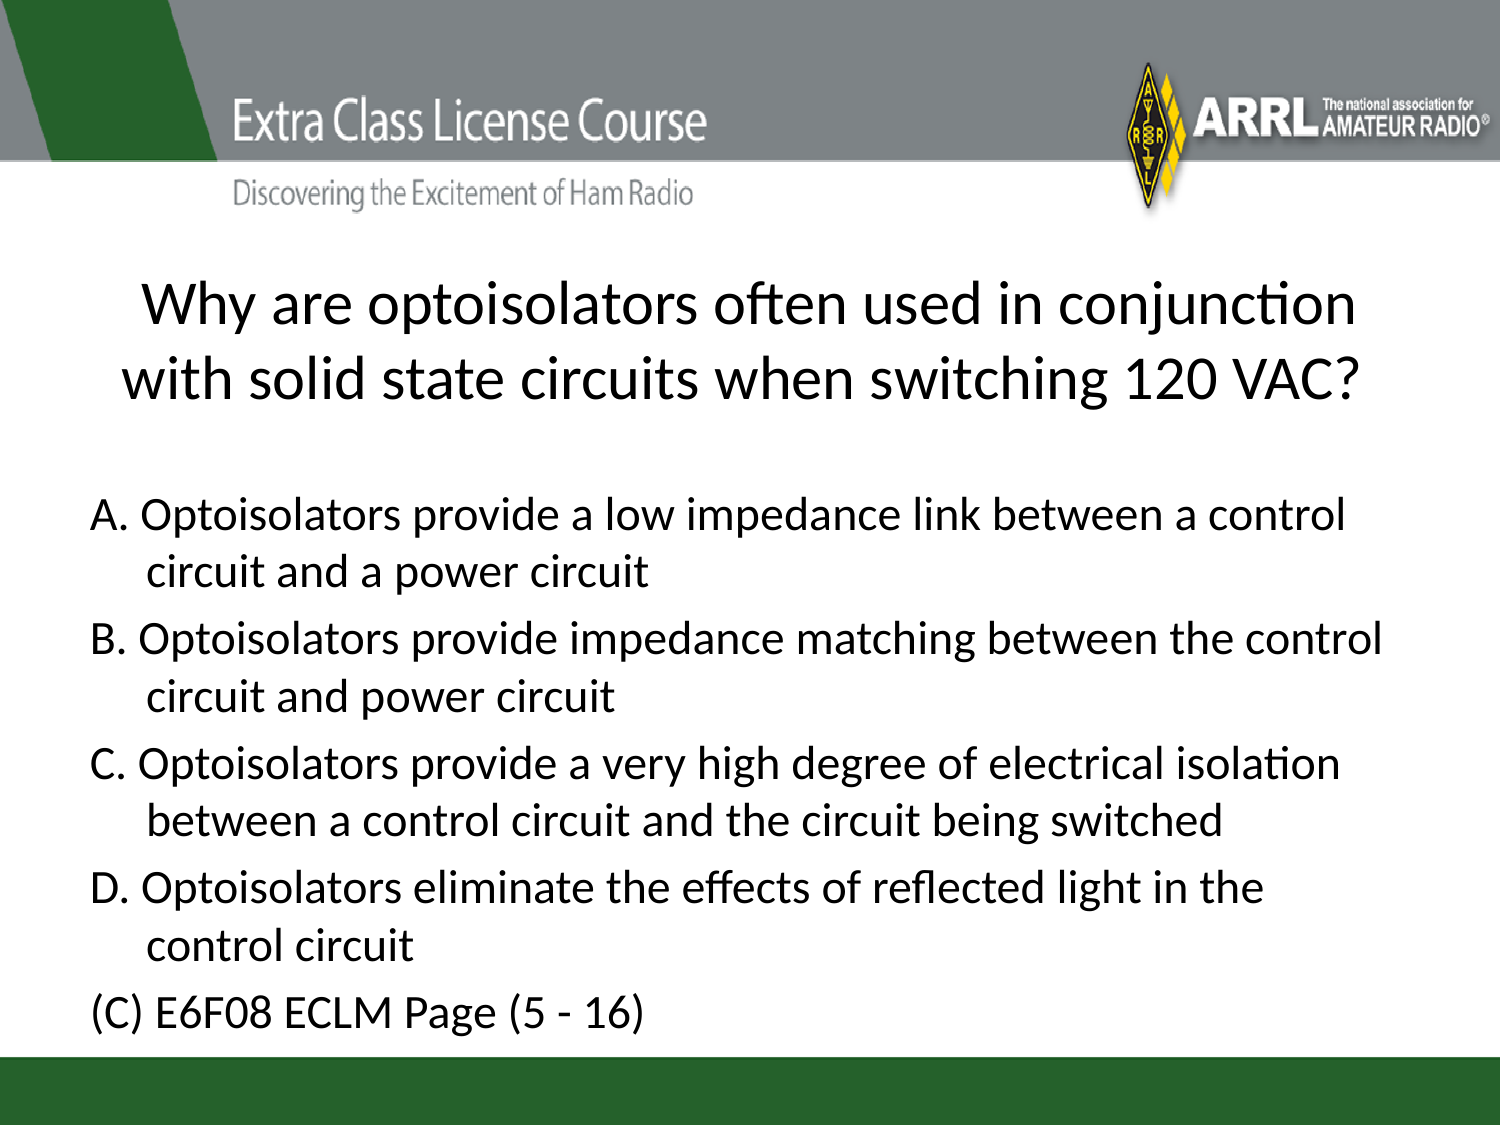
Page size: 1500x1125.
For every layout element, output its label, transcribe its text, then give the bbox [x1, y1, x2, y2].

list A. Optoisolators provide a low impedance link between a control circuit and a power circuit B. Optoisolators provide impedance matching between the control circuit and power circuit C. Optoisolators provide a very high degree of electrical isolation between a control circuit and the circuit being switched D. Optoisolators eliminate the effects of reflected light in the control circuit (C) E6F08 ECLM Page (5 - 16) [75, 474, 1425, 993]
picture [0, 0, 1500, 1125]
title Why are optoisolators often used in conjunction with solid state circuits when switching 120 VAC? [75, 254, 1425, 435]
